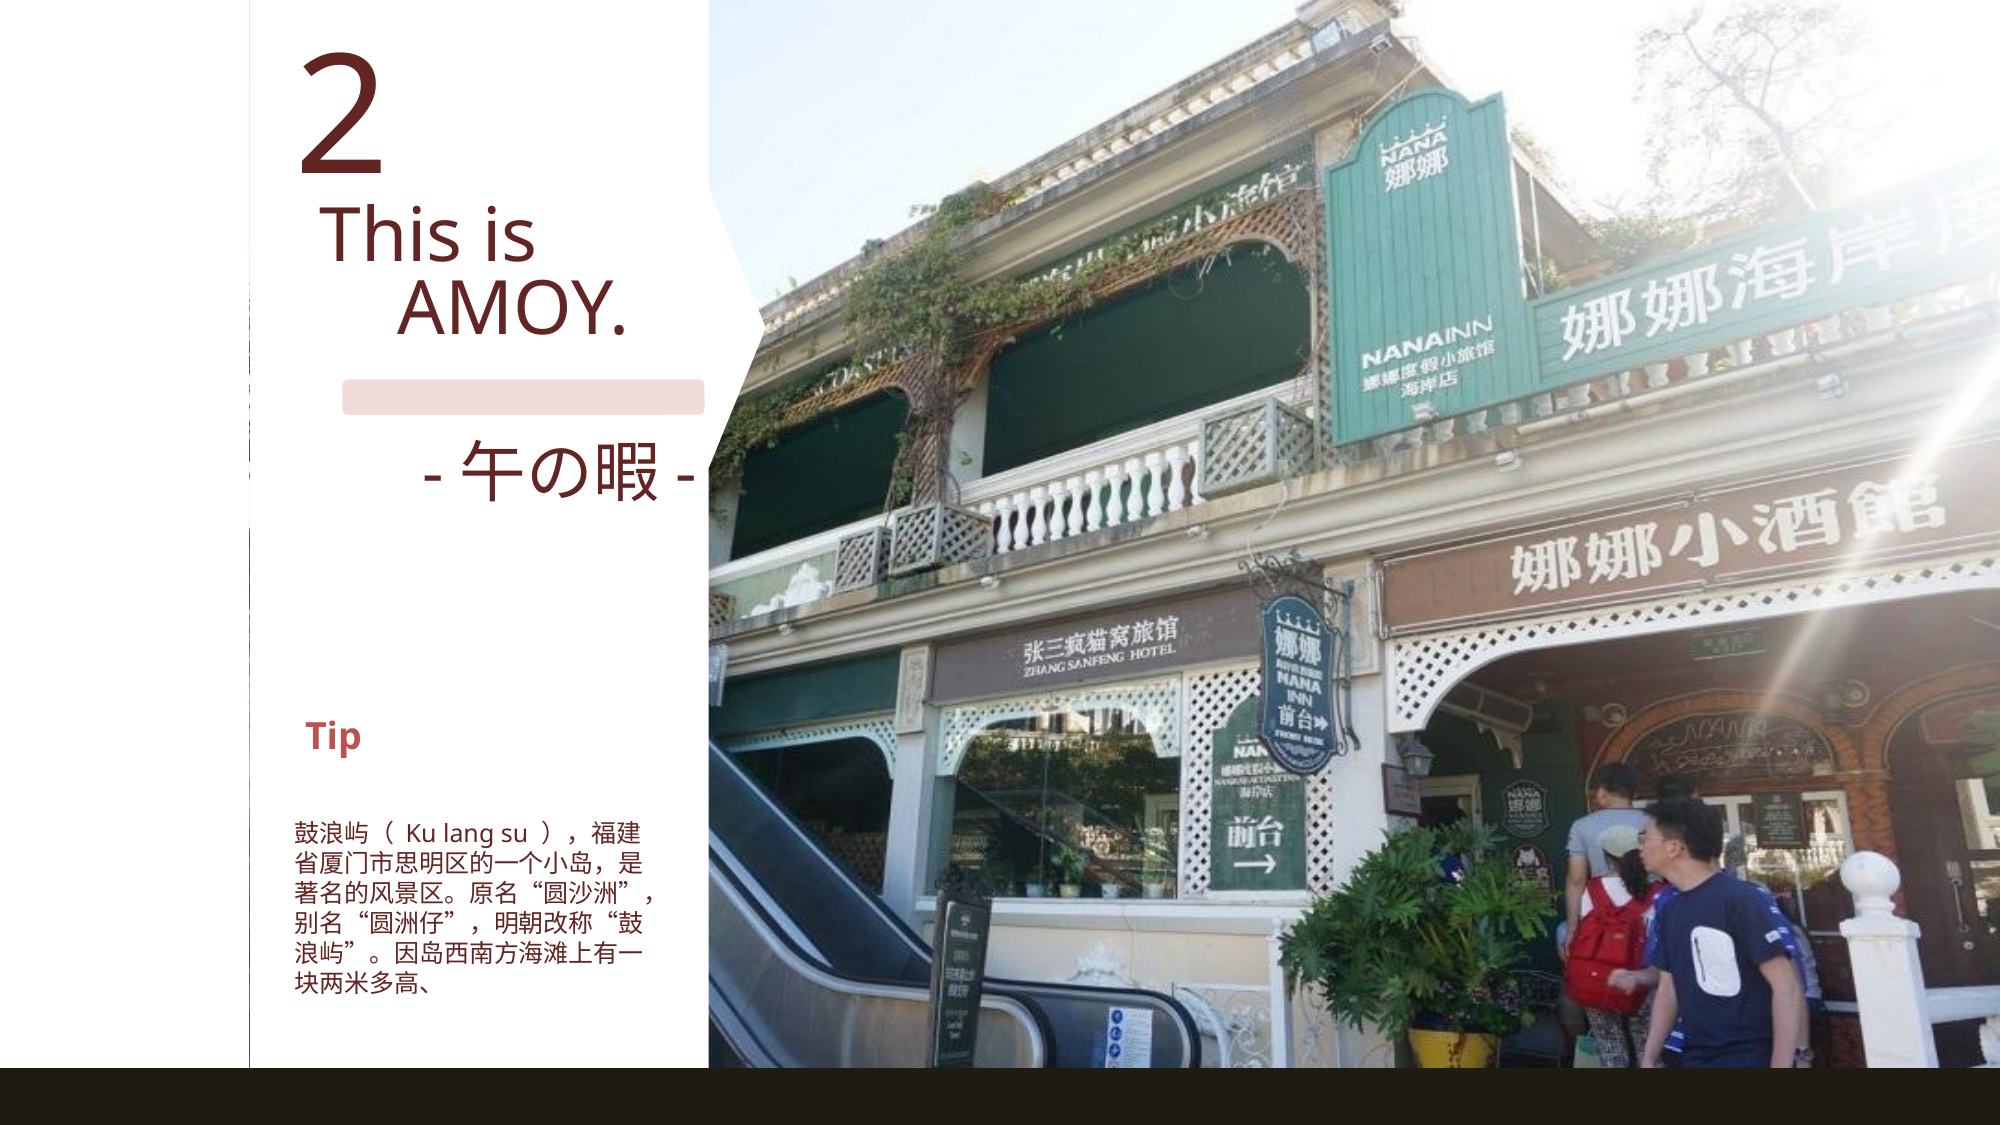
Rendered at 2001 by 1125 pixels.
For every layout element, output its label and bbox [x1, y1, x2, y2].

picture [249, 0, 2000, 1125]
text_box [0, 1066, 244, 1125]
